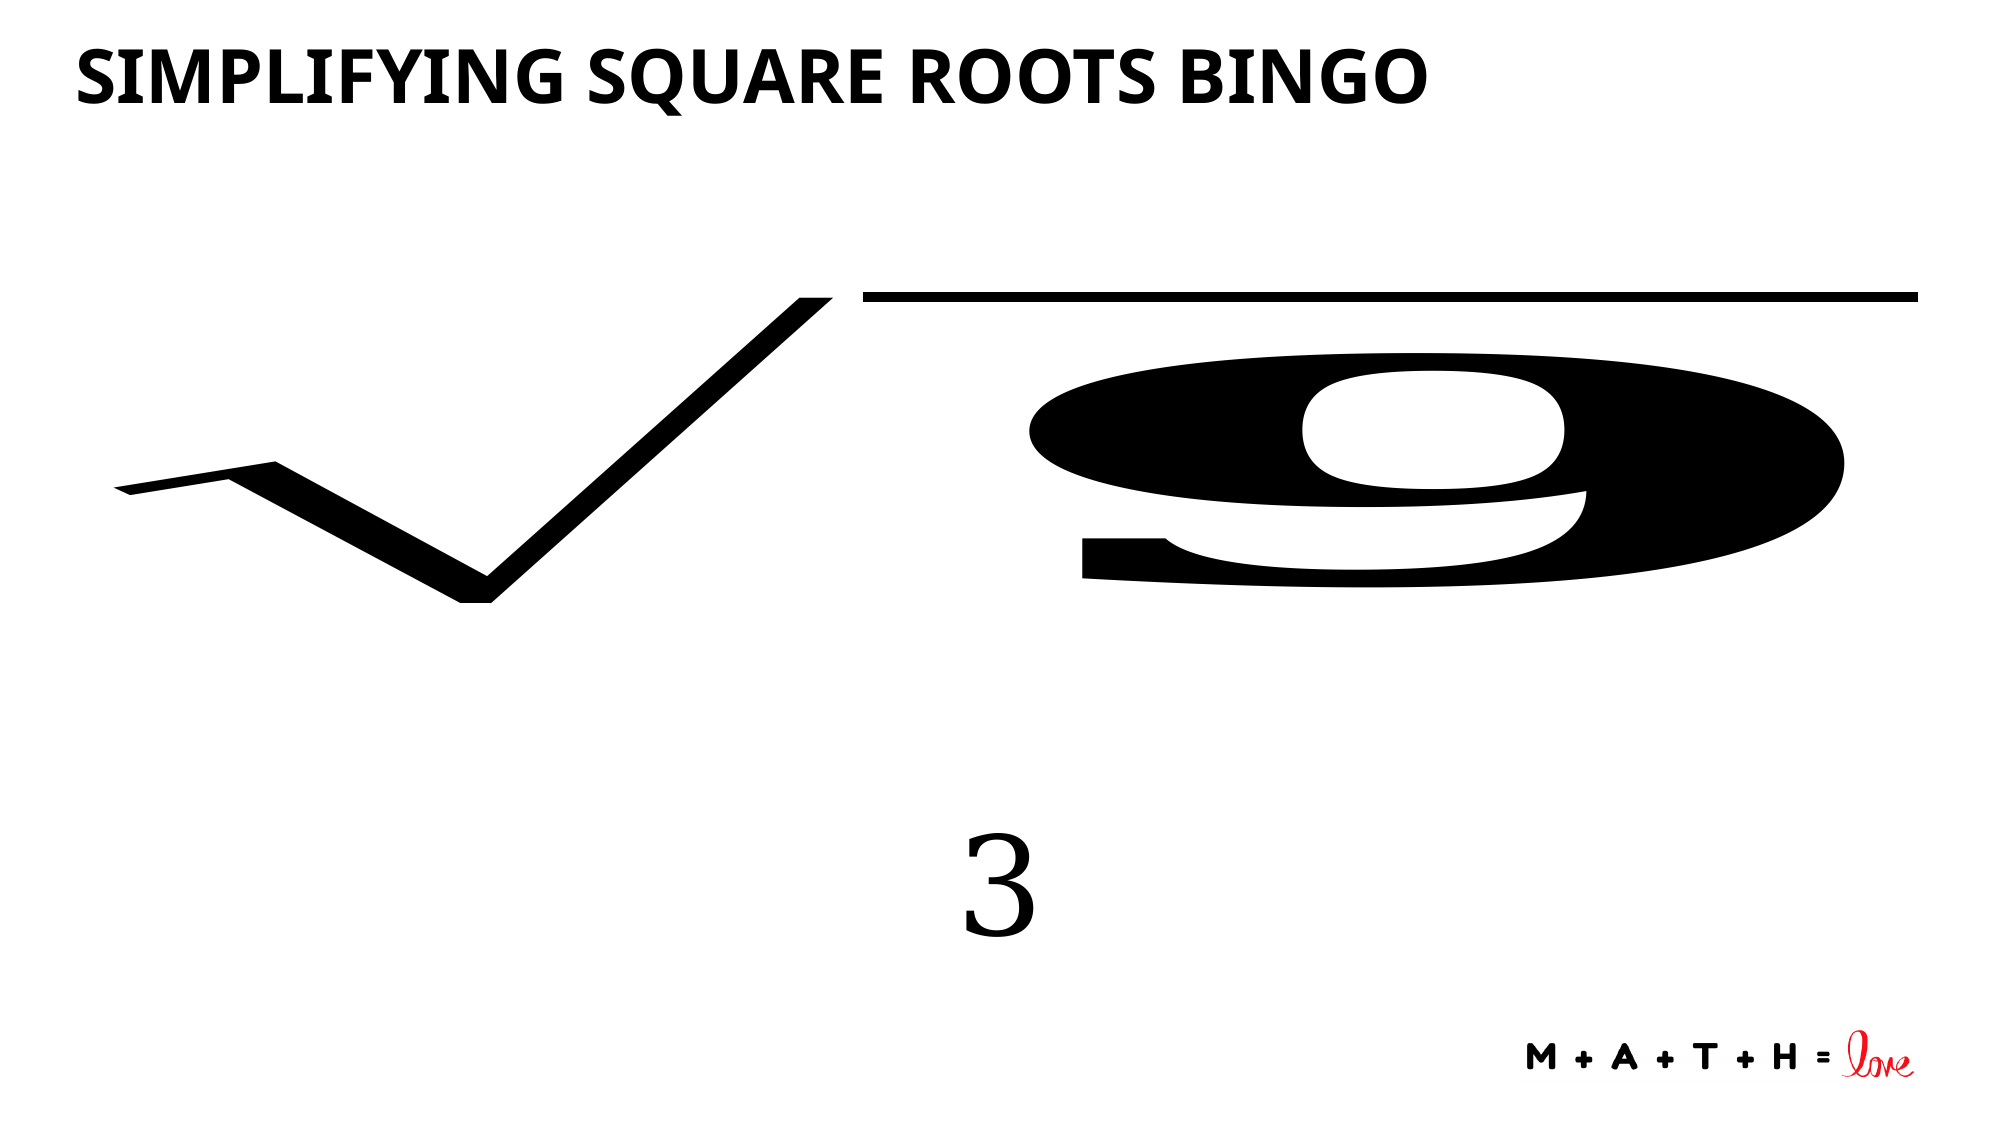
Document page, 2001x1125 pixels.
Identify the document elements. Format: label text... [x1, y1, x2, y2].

text_box SIMPLIFYING SQUARE ROOTS BINGO [60, 20, 1448, 126]
picture [1511, 1026, 1925, 1082]
text_box 3 [813, 771, 1187, 989]
